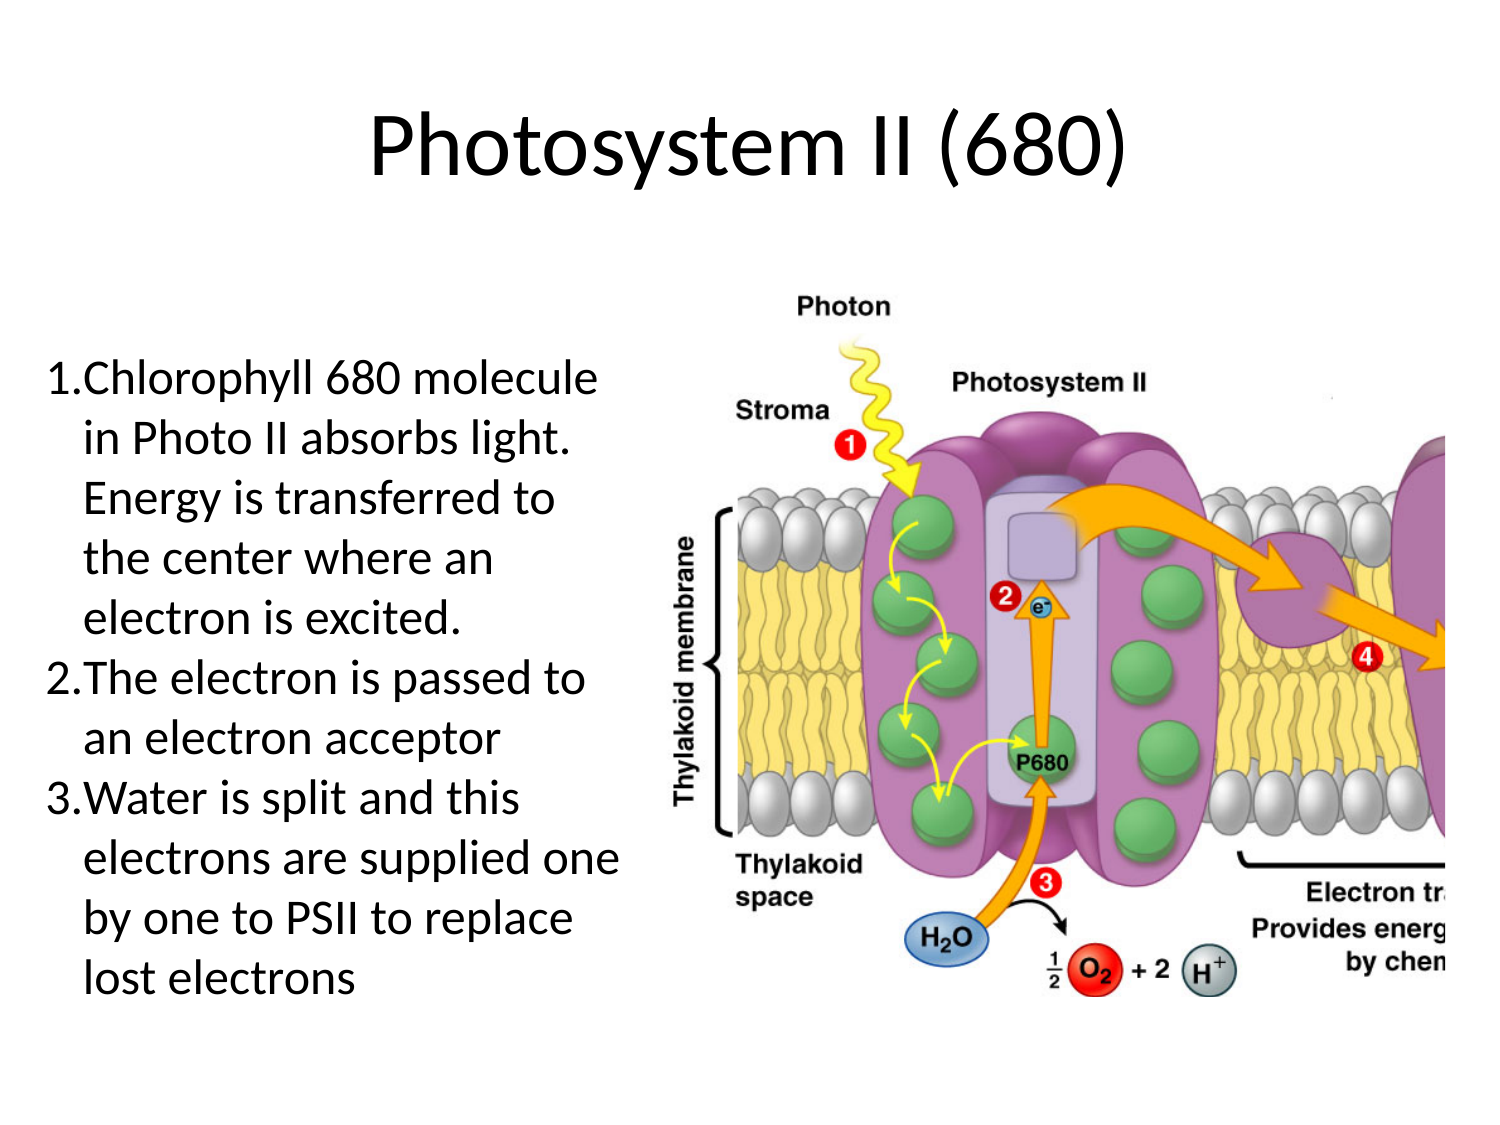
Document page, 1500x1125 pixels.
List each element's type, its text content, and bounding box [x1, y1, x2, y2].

picture [637, 274, 1446, 997]
text_box Chlorophyll 680 molecule in Photo II absorbs light. Energy is transferred to the center where an electron is excited. The electron is passed to an electron acceptor Water is split and this electrons are supplied one by one to PSII to replace lost electrons [30, 337, 644, 1013]
title Photosystem II (680) [75, 45, 1425, 233]
